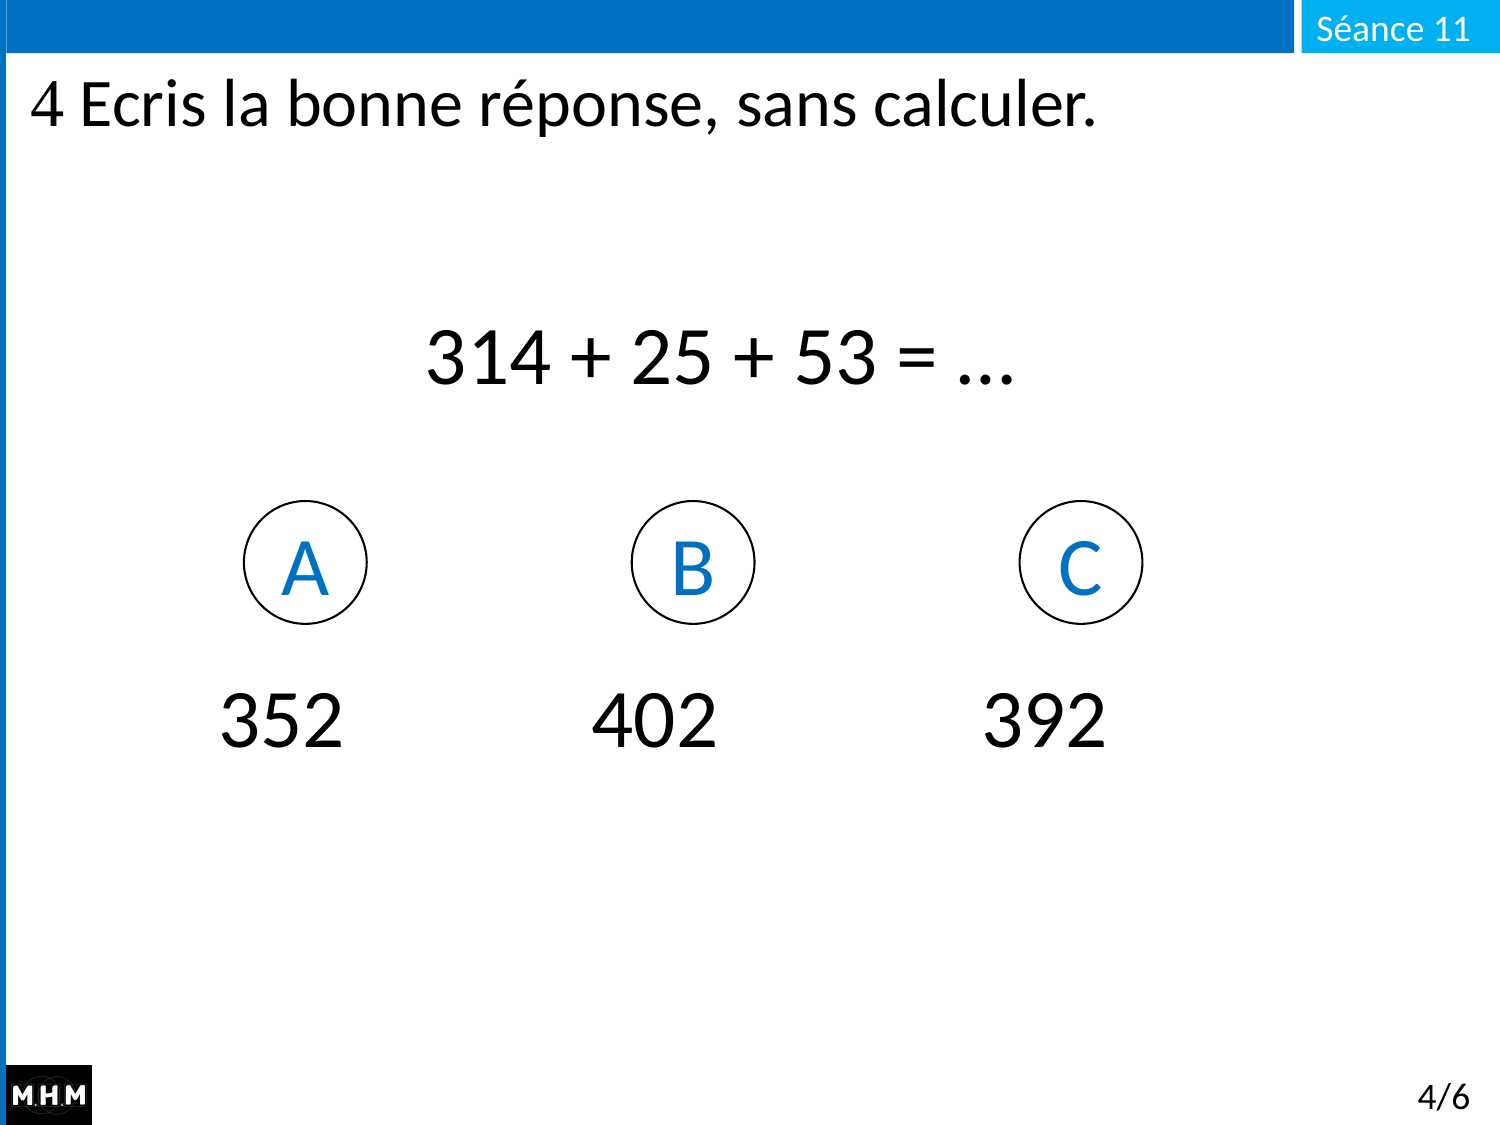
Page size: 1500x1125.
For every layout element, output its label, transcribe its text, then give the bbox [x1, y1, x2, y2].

text_box 314 + 25 + 53 = … [409, 294, 1056, 409]
text_box 402 [577, 656, 829, 772]
text_box B [630, 499, 756, 625]
text_box 392 [966, 656, 1202, 772]
picture [6, 1065, 92, 1125]
text_box C [1018, 499, 1144, 625]
text_box 352 [203, 656, 439, 772]
text_box 4/6 [1402, 1064, 1500, 1125]
title  Ecris la bonne réponse, sans calculer. [14, 60, 1391, 150]
text_box A [242, 499, 368, 625]
